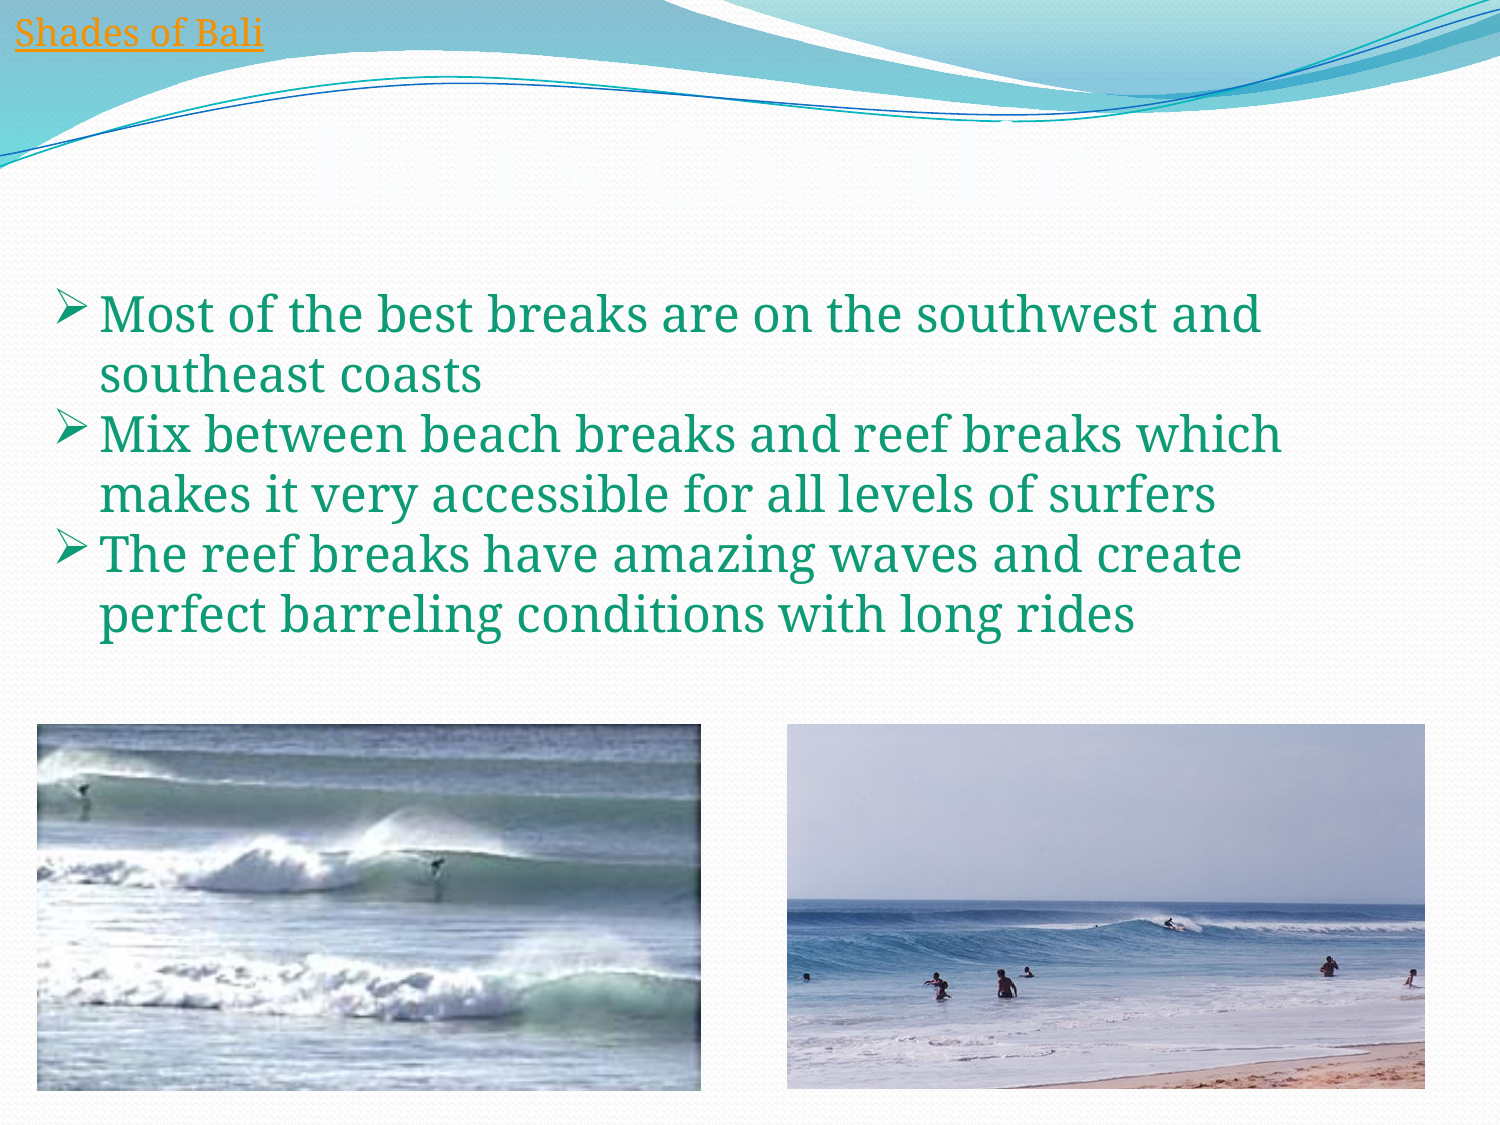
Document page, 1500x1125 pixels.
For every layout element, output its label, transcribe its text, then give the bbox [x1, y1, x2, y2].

picture [787, 724, 1426, 1089]
text_box Most of the best breaks are on the southwest and southeast coasts Mix between beach breaks and reef breaks which makes it very accessible for all levels of surfers The reef breaks have amazing waves and create perfect barreling conditions with long rides [37, 274, 1388, 740]
picture [37, 724, 702, 1091]
text_box Shades of Bali [0, 1, 475, 113]
text_box Bali’s Coastline [289, 87, 1182, 238]
